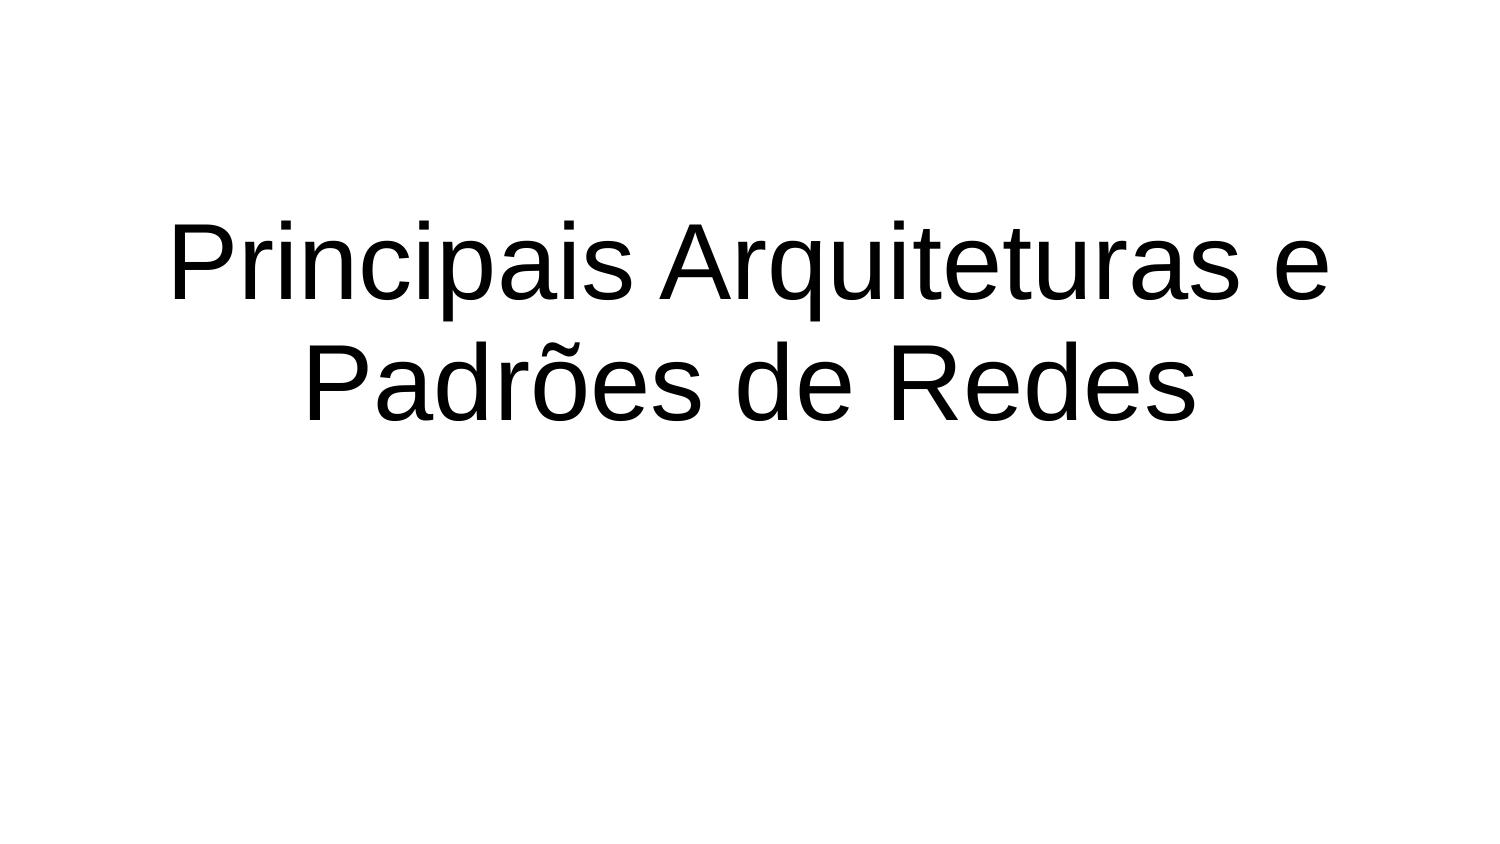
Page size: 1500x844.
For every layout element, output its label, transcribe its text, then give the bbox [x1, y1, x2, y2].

title Principais Arquiteturas e Padrões de Redes [51, 122, 1449, 459]
